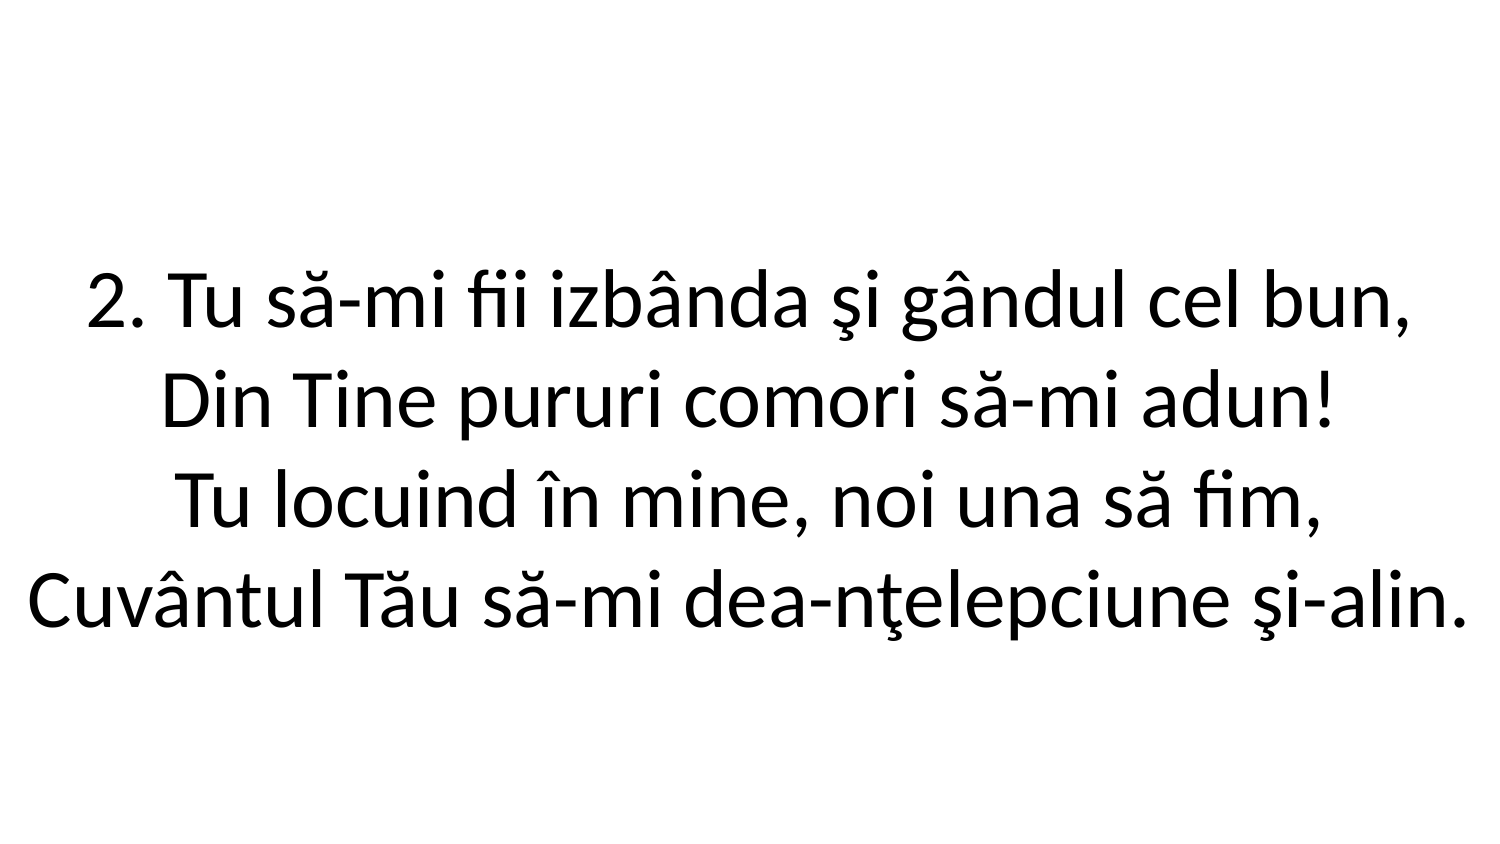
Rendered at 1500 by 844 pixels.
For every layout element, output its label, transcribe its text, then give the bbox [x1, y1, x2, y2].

text_box 2. Tu să-mi fii izbânda şi gândul cel bun, Din Tine pururi comori să-mi adun! Tu locuind în mine, noi una să fim, Cuvântul Tău să-mi dea-nţelepciune şi-alin. [13, 192, 1487, 652]
